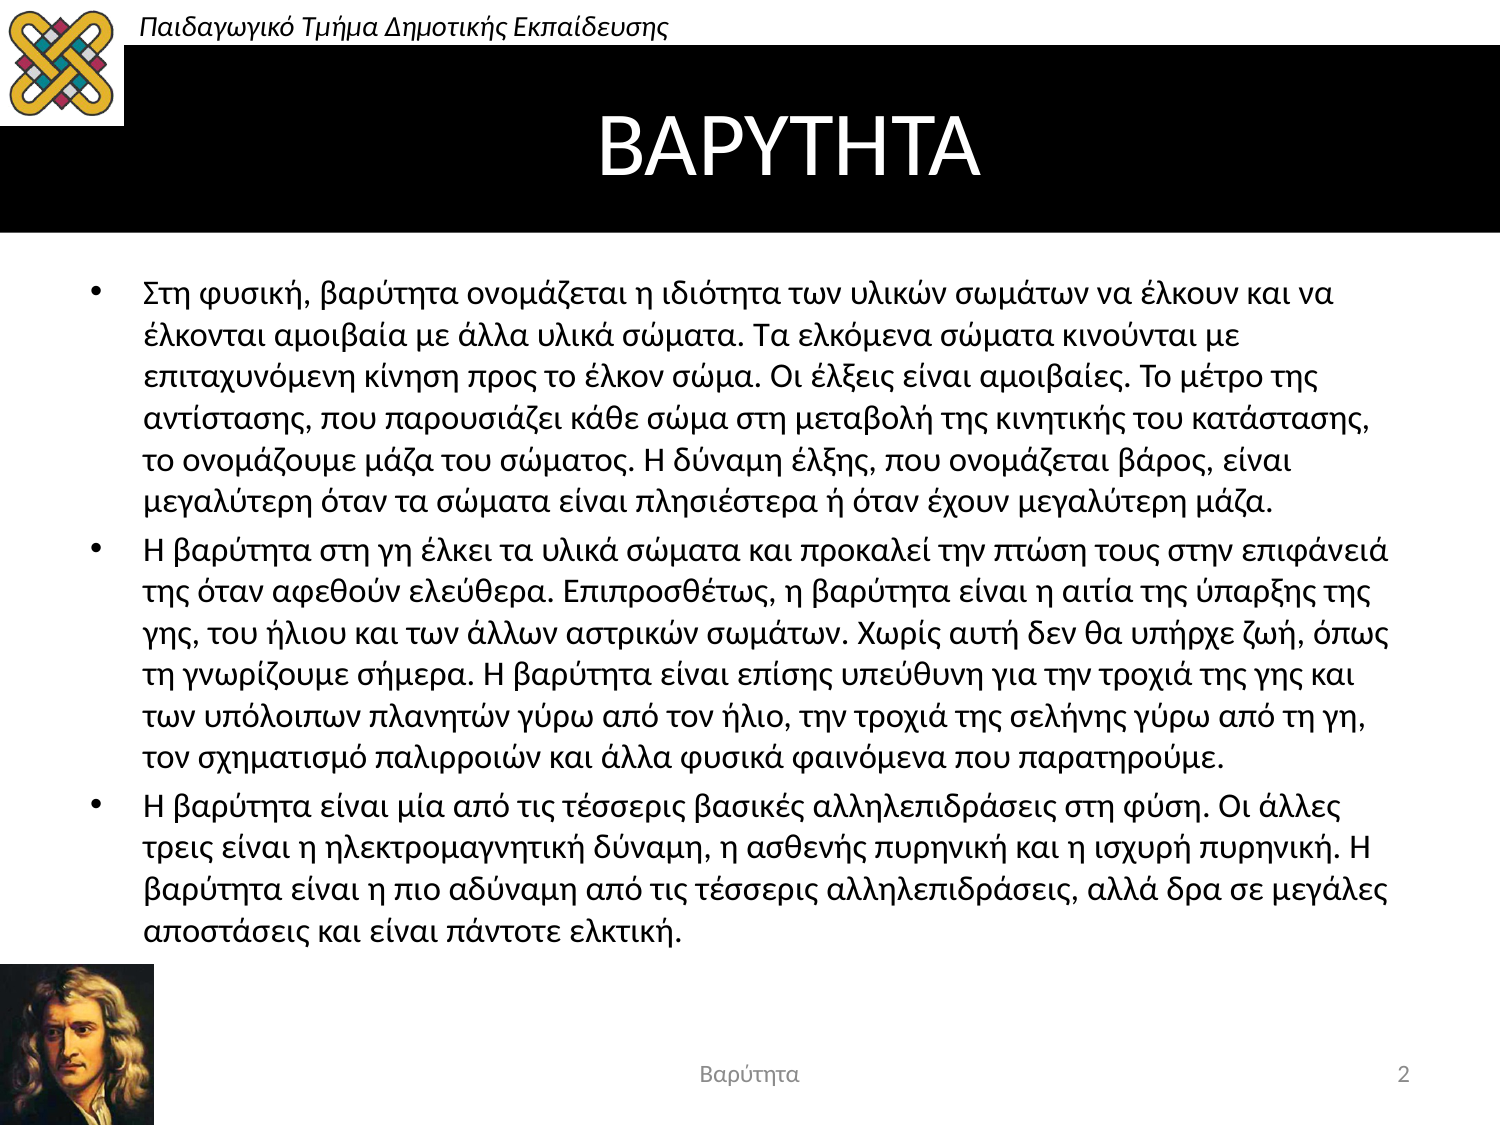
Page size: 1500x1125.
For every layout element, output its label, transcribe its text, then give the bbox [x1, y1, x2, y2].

title Η ΒΑΡΥΤΗΤΑ [0, 45, 1500, 233]
footer Βαρύτητα [512, 1042, 988, 1103]
text_box Παιδαγωγικό Τμήμα Δημοτικής Εκπαίδευσης [126, 0, 869, 50]
picture [0, 0, 125, 127]
picture [0, 963, 155, 1125]
list Στη φυσική, βαρύτητα ονομάζεται η ιδιότητα των υλικών σωμάτων να έλκουν και να έλκονται αμοιβαία με άλλα υλικά σώματα. Τα ελκόμενα σώματα κινούνται με επιταχυνόμενη κίνηση προς το έλκον σώμα. Οι έλξεις είναι αμοιβαίες. Το μέτρο της αντίστασης, που παρουσιάζει κάθε σώμα στη μεταβολή της κινητικής του κατάστασης, το ονομάζουμε μάζα του σώματος. Η δύναμη έλξης, που ονομάζεται βάρος, είναι μεγαλύτερη όταν τα σώματα είναι πλησιέστερα ή όταν έχουν μεγαλύτερη μάζα. Η βαρύτητα στη γη έλκει τα υλικά σώματα και προκαλεί την πτώση τους στην επιφάνειά της όταν αφεθούν ελεύθερα. Επιπροσθέτως, η βαρύτητα είναι η αιτία της ύπαρξης της γης, του ήλιου και των άλλων αστρικών σωμάτων. Χωρίς αυτή δεν θα υπήρχε ζωή, όπως τη γνωρίζουμε σήμερα. Η βαρύτητα είναι επίσης υπεύθυνη για την τροχιά της γης και των υπόλοιπων πλανητών γύρω από τον ήλιο, την τροχιά της σελήνης γύρω από τη γη, τον σχηματισμό παλιρροιών και άλλα φυσικά φαινόμενα που παρατηρούμε. Η βαρύτητα είναι μία από τις τέσσερις βασικές αλληλεπιδράσεις στη φύση. Οι άλλες τρεις είναι η ηλεκτρομαγνητική δύναμη, η ασθενής πυρηνική και η ισχυρή πυρηνική. Η βαρύτητα είναι η πιο αδύναμη από τις τέσσερις αλληλεπιδράσεις, αλλά δρα σε μεγάλες αποστάσεις και είναι πάντοτε ελκτική. [75, 262, 1425, 1005]
slide_number 2 [1074, 1042, 1425, 1103]
